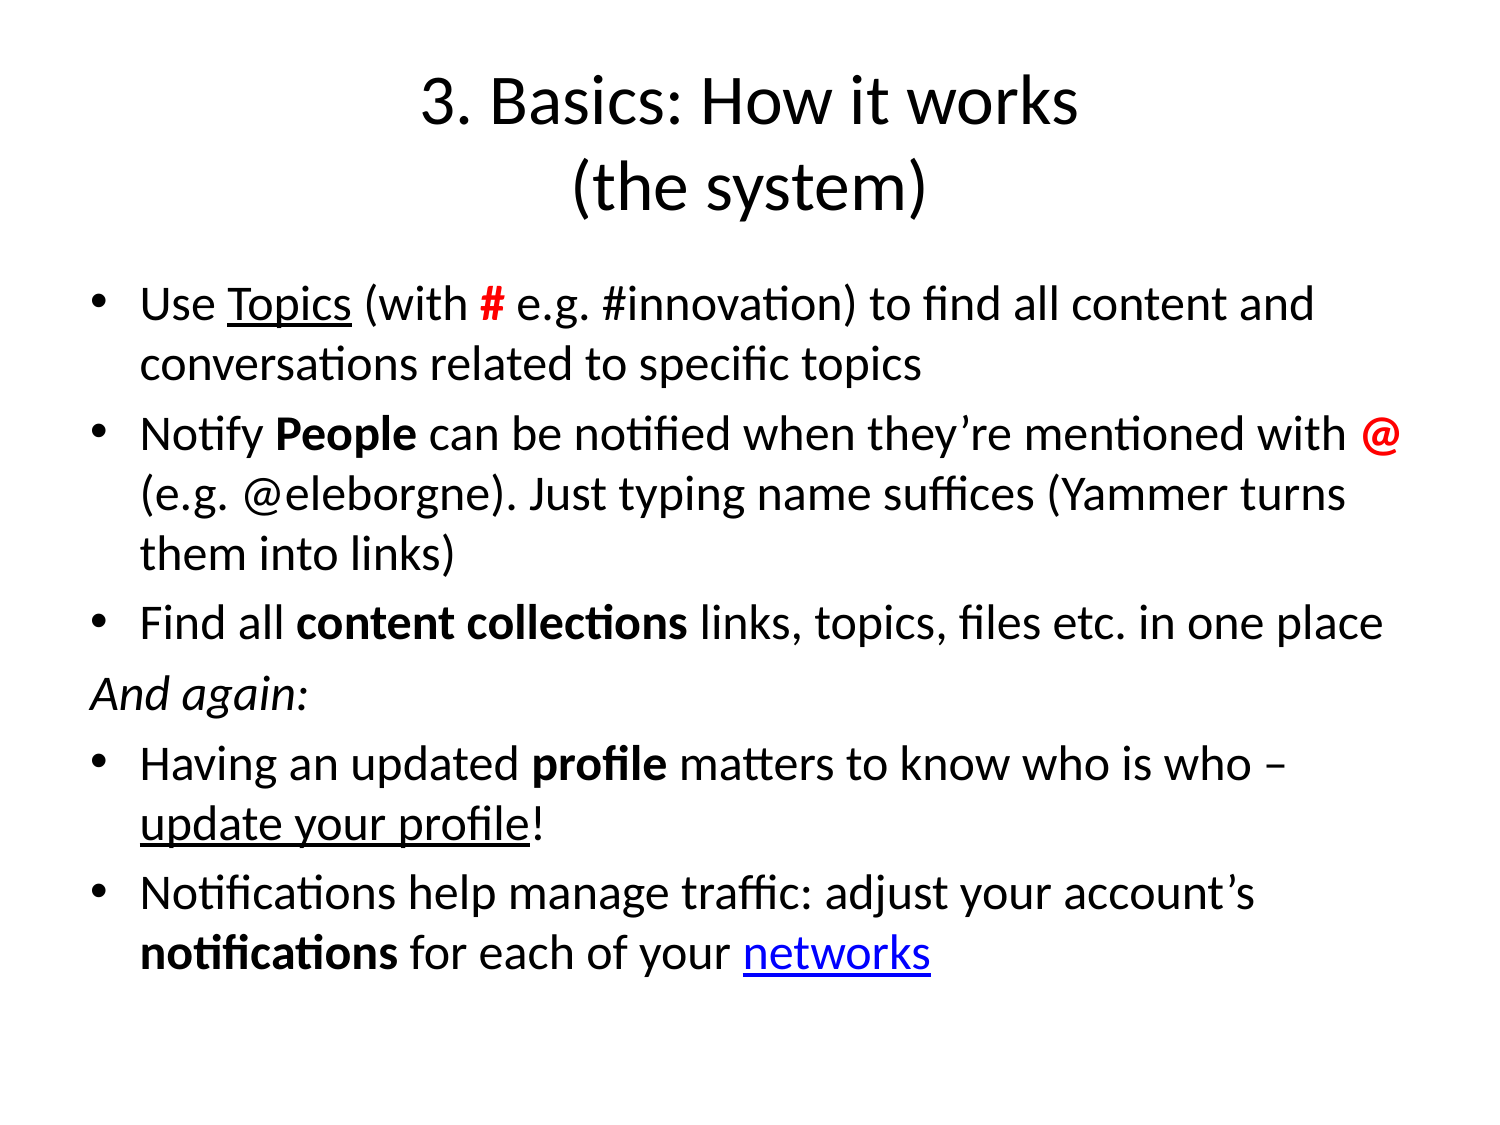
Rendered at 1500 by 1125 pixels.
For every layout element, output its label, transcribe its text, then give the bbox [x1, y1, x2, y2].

list Use Topics (with # e.g. #innovation) to find all content and conversations related to specific topics Notify People can be notified when they’re mentioned with @ (e.g. @eleborgne). Just typing name suffices (Yammer turns them into links) Find all content collections links, topics, files etc. in one place And again: Having an updated profile matters to know who is who – update your profile! Notifications help manage traffic: adjust your account’s notifications for each of your networks [75, 262, 1425, 1005]
title 3. Basics: How it works (the system) [75, 45, 1425, 233]
